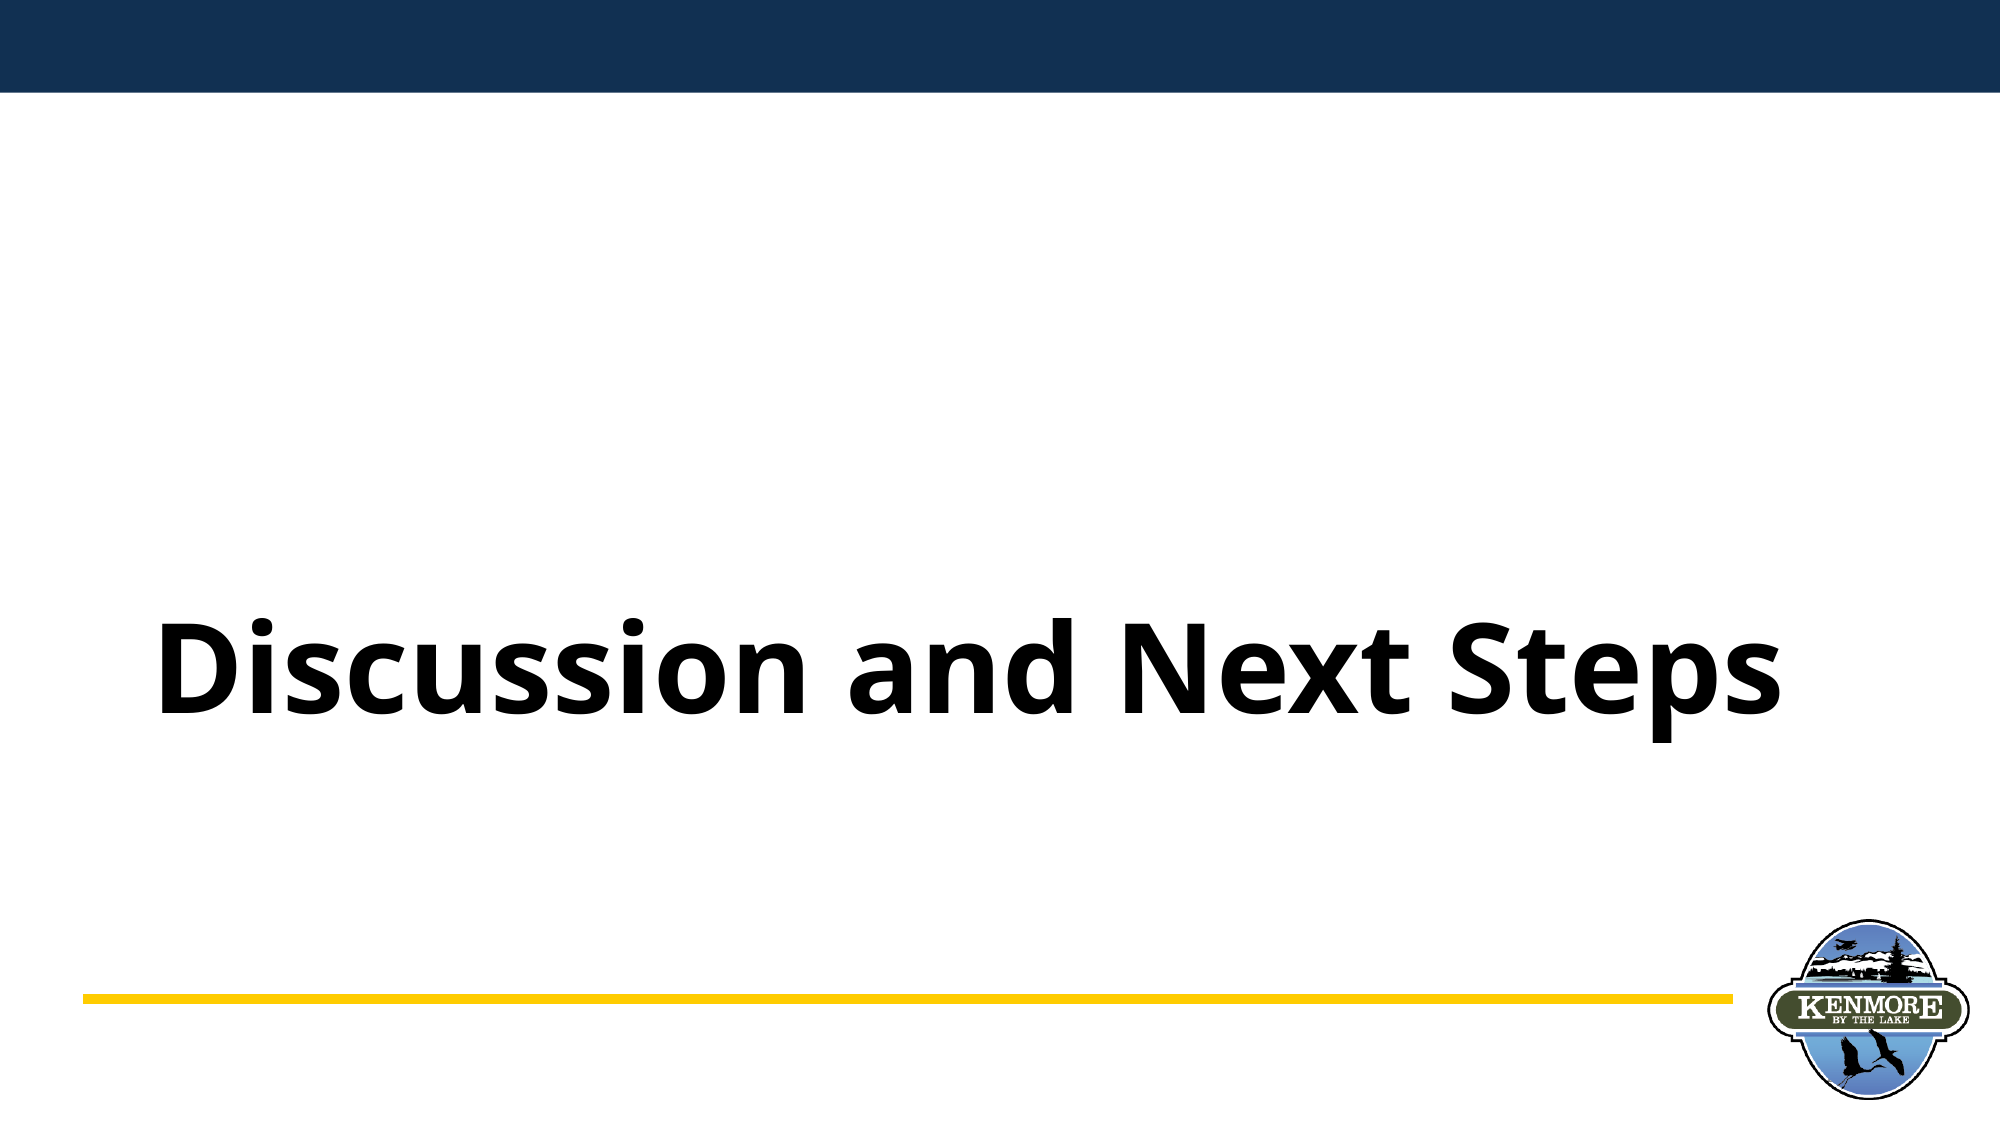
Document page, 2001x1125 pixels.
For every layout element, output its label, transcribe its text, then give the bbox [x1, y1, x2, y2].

picture [1767, 919, 1970, 1100]
text_box [0, 0, 2000, 94]
title Discussion and Next Steps [136, 280, 1862, 749]
slide_number 18 [1412, 1042, 1863, 1103]
